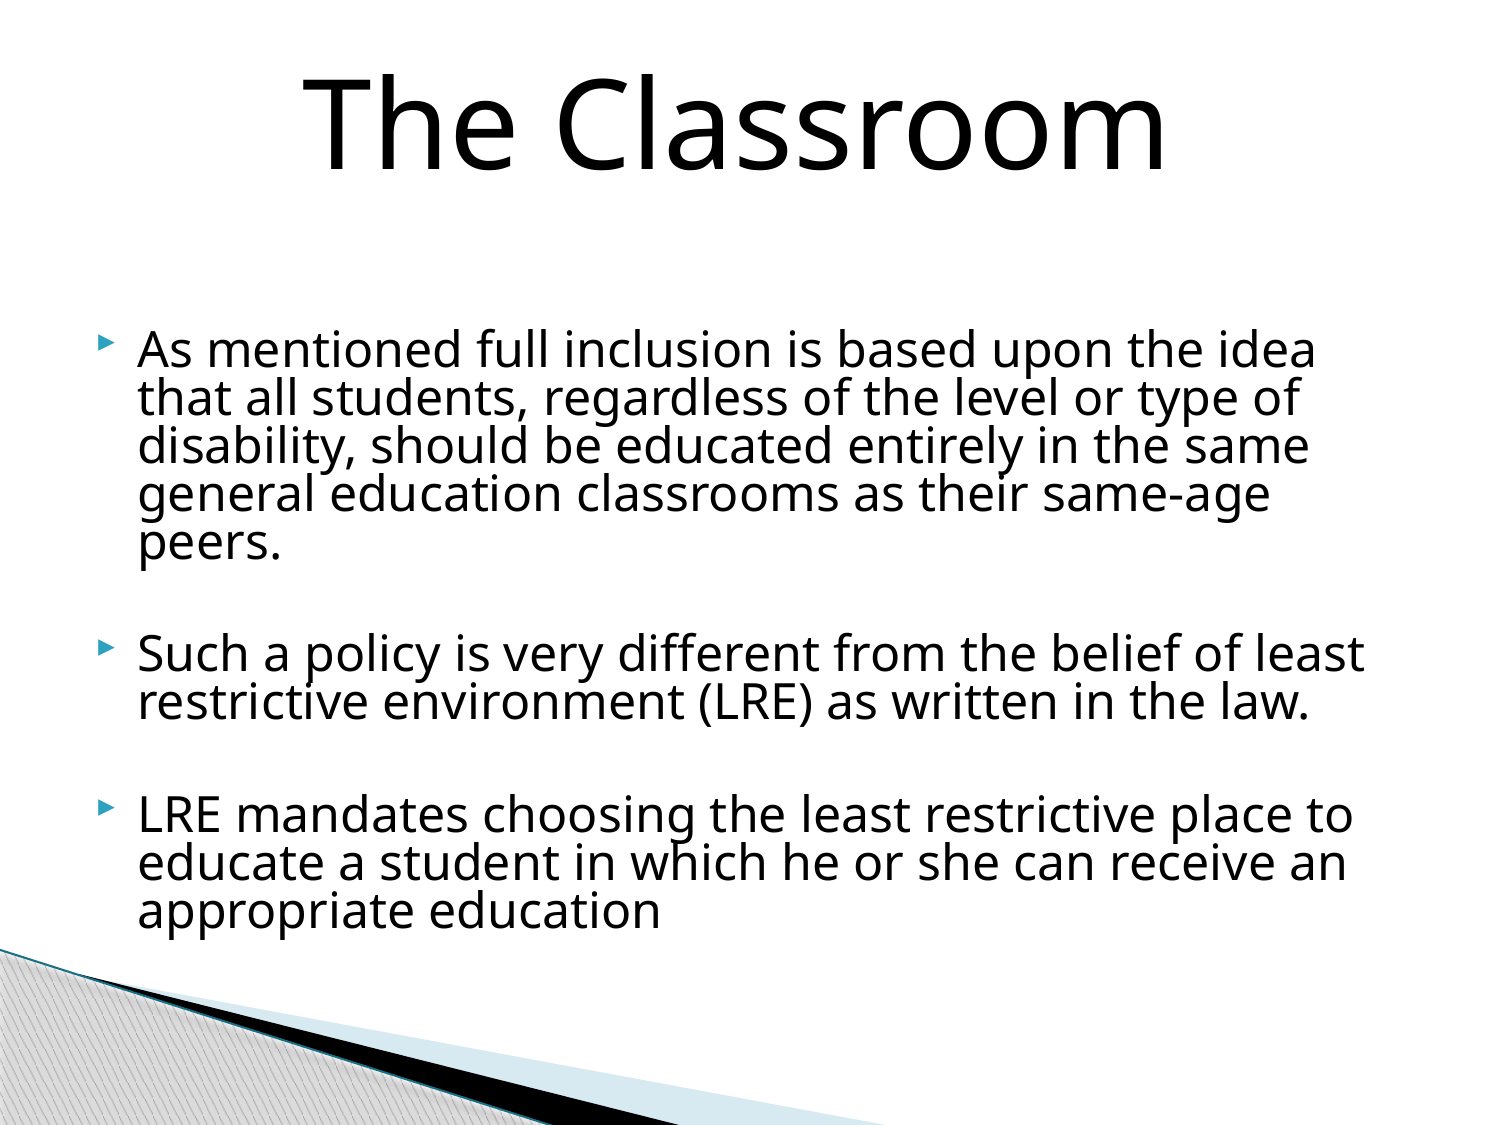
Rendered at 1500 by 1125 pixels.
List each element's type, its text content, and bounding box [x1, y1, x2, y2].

text_box The Classroom [150, 37, 1325, 203]
list As mentioned full inclusion is based upon the idea that all students, regardless of the level or type of disability, should be educated entirely in the same general education classrooms as their same-age peers. Such a policy is very different from the belief of least restrictive environment (LRE) as written in the law. LRE mandates choosing the least restrictive place to educate a student in which he or she can receive an appropriate education [62, 249, 1413, 993]
